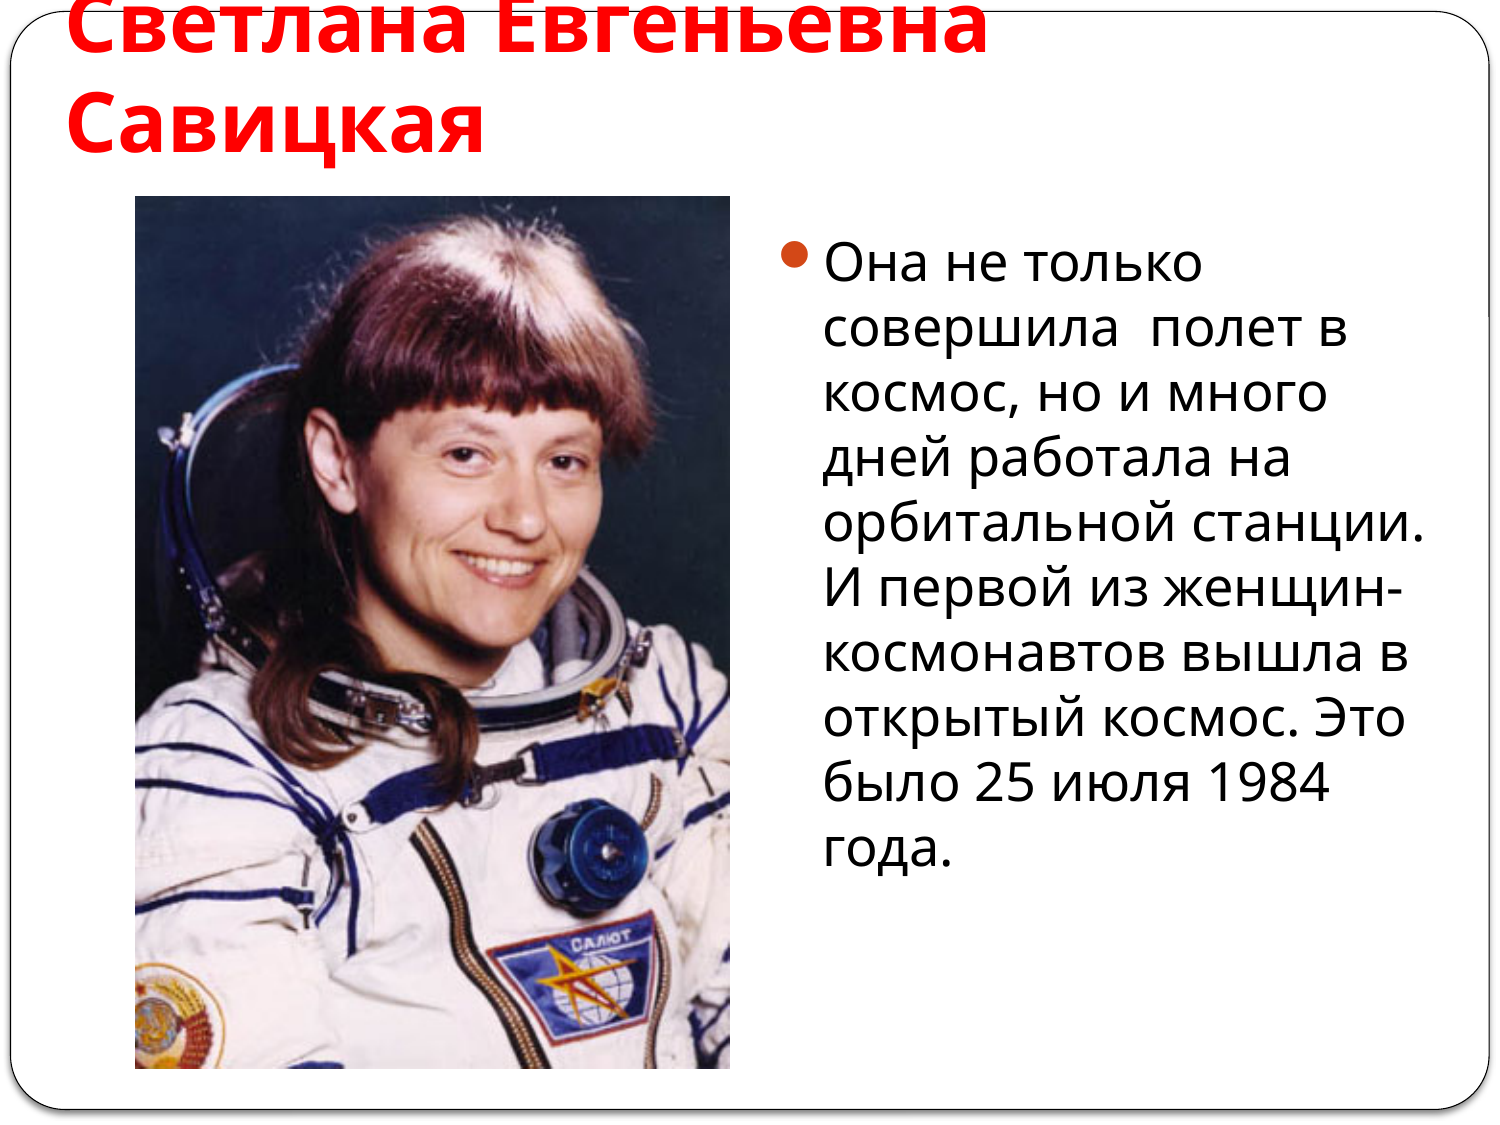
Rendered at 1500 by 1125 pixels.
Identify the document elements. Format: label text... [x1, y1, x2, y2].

list Она не только совершила полет в космос, но и много дней работала на орбитальной станции. И первой из женщин-космонавтов вышла в открытый космос. Это было 25 июля 1984 года. [762, 220, 1451, 1001]
title Светлана Евгеньевна Савицкая [49, 37, 1446, 185]
picture [135, 196, 730, 1070]
